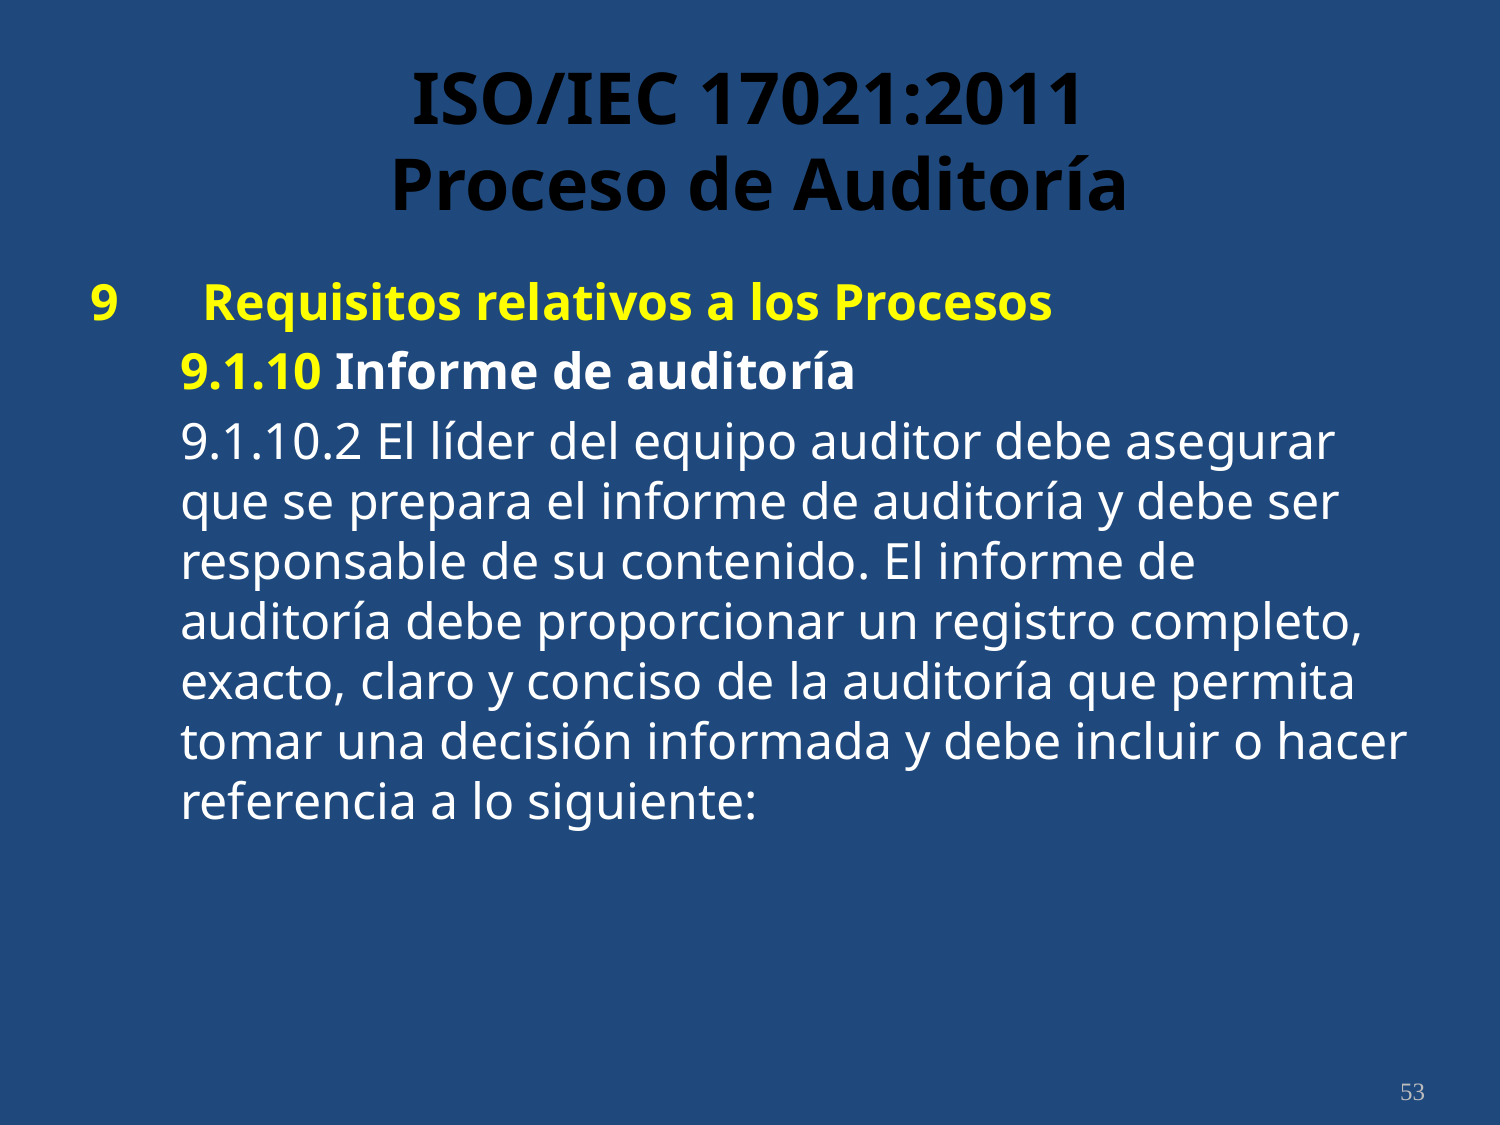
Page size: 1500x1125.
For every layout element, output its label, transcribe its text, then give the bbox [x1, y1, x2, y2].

list 9 Requisitos relativos a los Procesos 9.1.10 Informe de auditoría 9.1.10.2 El líder del equipo auditor debe asegurar que se prepara el informe de auditoría y debe ser responsable de su contenido. El informe de auditoría debe proporcionar un registro completo, exacto, claro y conciso de la auditoría que permita tomar una decisión informada y debe incluir o hacer referencia a lo siguiente: [74, 262, 1426, 1036]
slide_number 53 [1299, 1052, 1425, 1113]
title ISO/IEC 17021:2011 Proceso de Auditoría [75, 45, 1425, 233]
